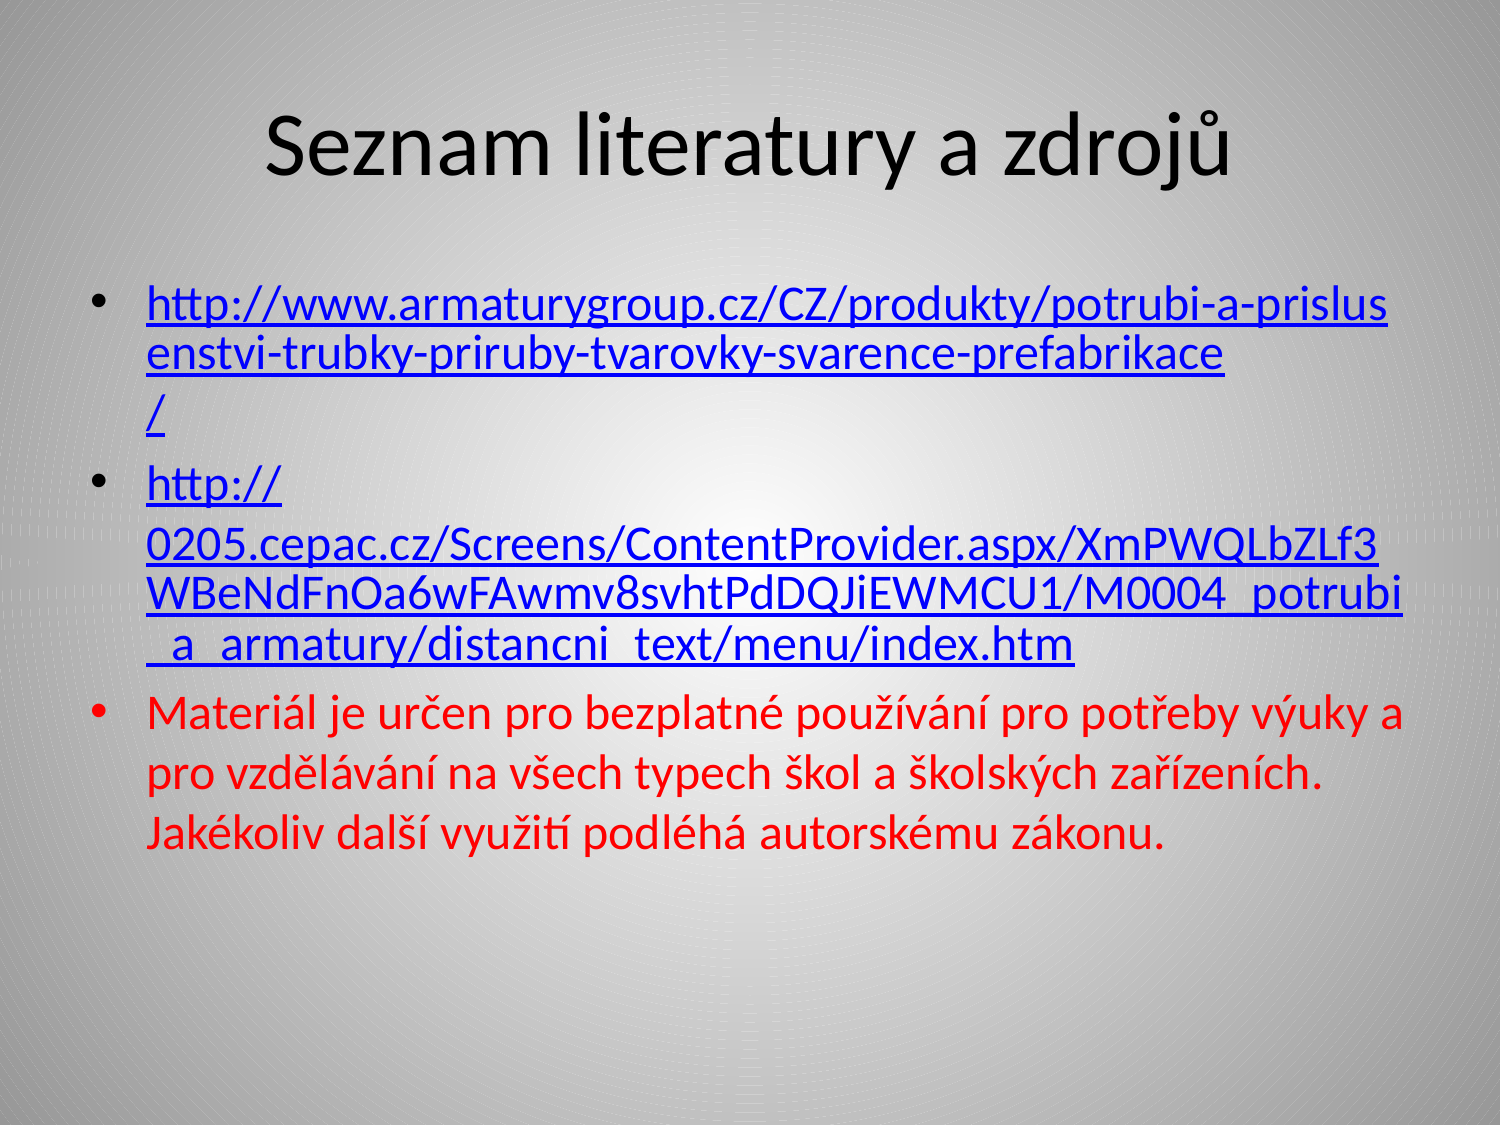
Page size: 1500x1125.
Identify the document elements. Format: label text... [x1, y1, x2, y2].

title Seznam literatury a zdrojů [75, 45, 1425, 233]
list http://www.armaturygroup.cz/CZ/produkty/potrubi-a-prislusenstvi-trubky-priruby-tvarovky-svarence-prefabrikace/ http://0205.cepac.cz/Screens/ContentProvider.aspx/XmPWQLbZLf3WBeNdFnOa6wFAwmv8svhtPdDQJiEWMCU1/M0004_potrubi_a_armatury/distancni_text/menu/index.htm Materiál je určen pro bezplatné používání pro potřeby výuky a pro vzdělávání na všech typech škol a školských zařízeních. Jakékoliv další využití podléhá autorskému zákonu. [75, 262, 1425, 1005]
